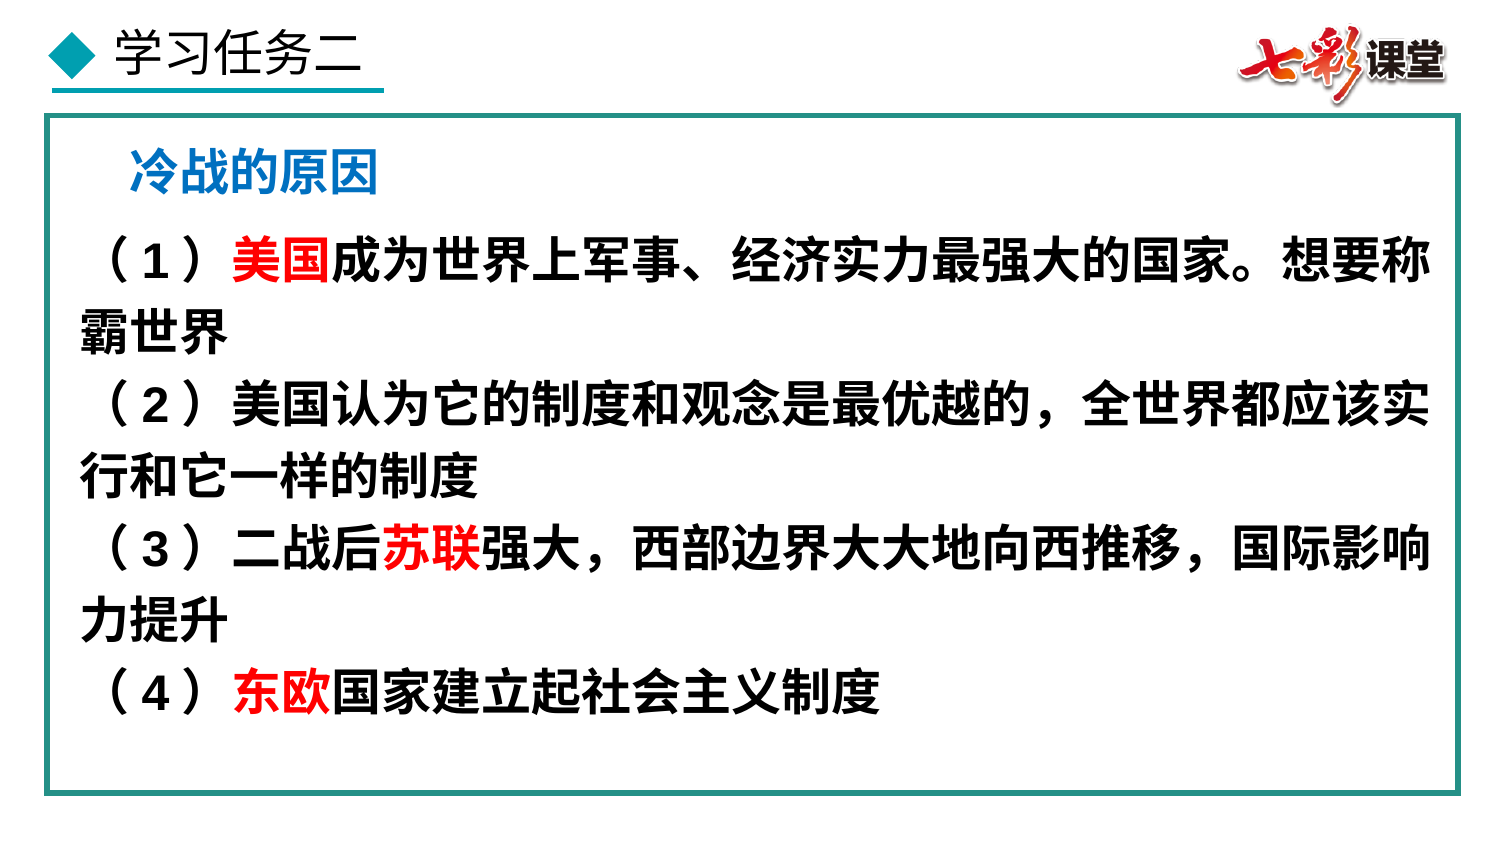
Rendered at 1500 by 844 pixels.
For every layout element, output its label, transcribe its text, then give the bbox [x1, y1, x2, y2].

text_box 冷战的原因 [114, 133, 434, 209]
picture [1234, 20, 1451, 108]
text_box （1）美国成为世界上军事、经济实力最强大的国家。想要称霸世界 （2）美国认为它的制度和观念是最优越的，全世界都应该实行和它一样的制度 （3）二战后苏联强大，西部边界大大地向西推移，国际影响力提升 （4）东欧国家建立起社会主义制度 [64, 209, 1472, 728]
